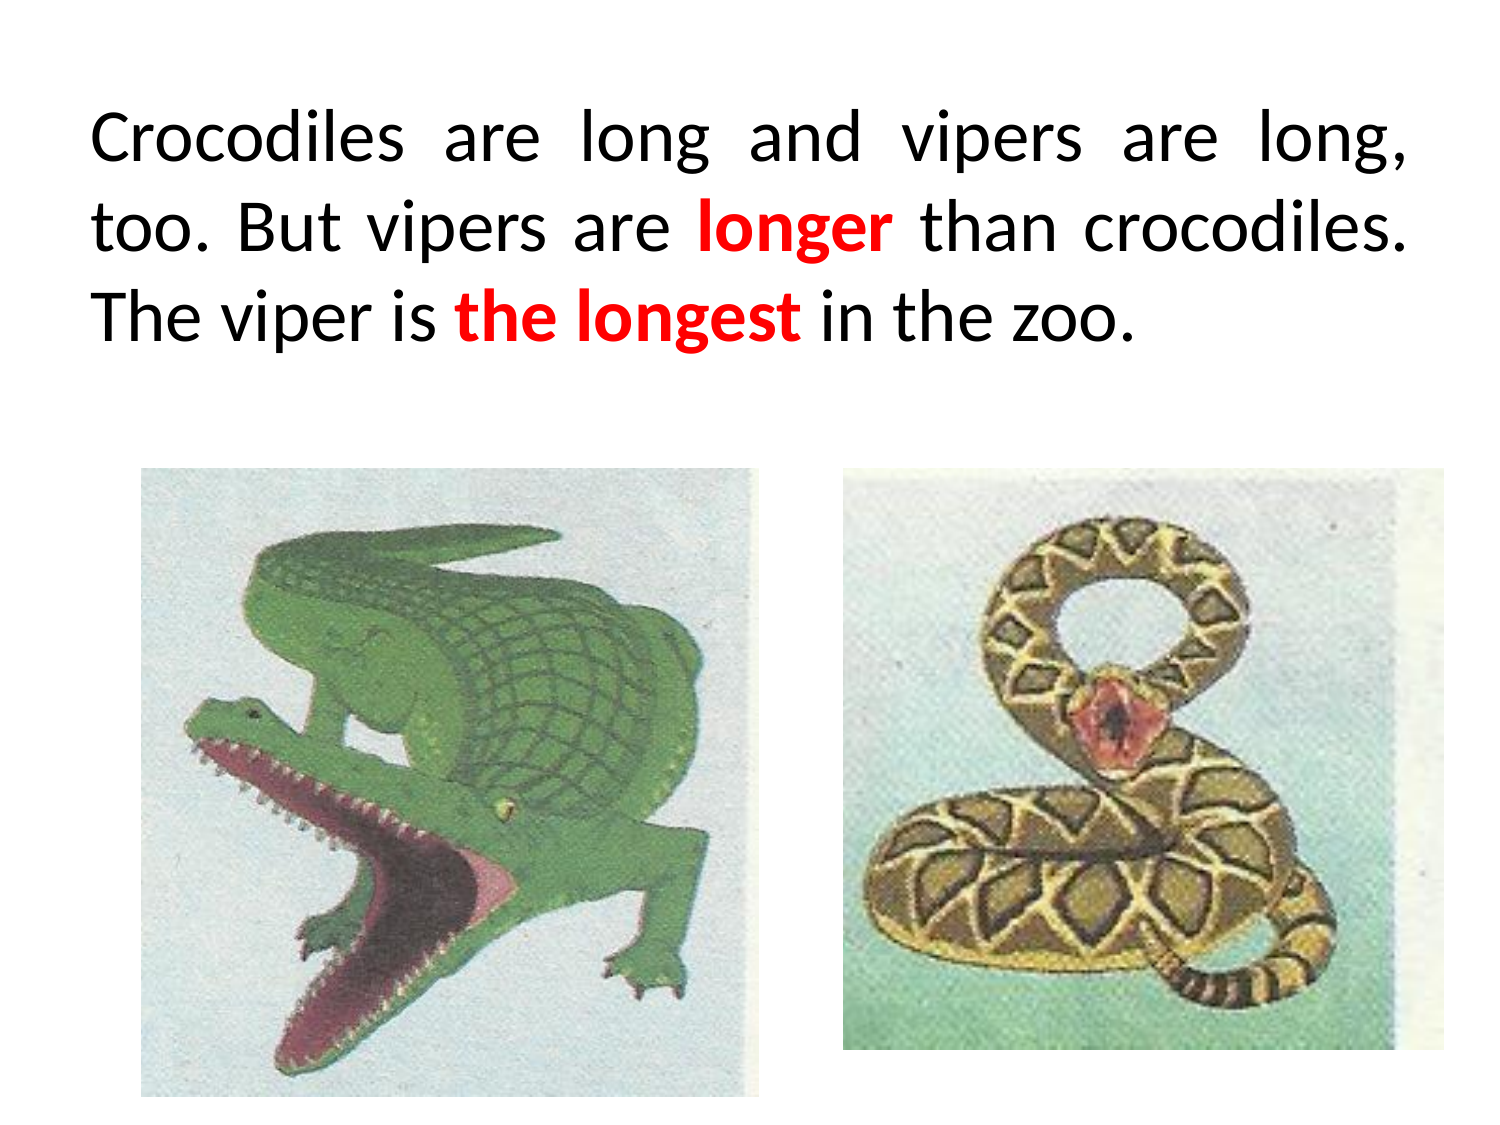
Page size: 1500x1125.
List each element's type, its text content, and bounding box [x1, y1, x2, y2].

title Crocodiles are long and vipers are long, too. But vipers are longer than crocodiles. The viper is the longest in the zoo. [75, 45, 1425, 399]
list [141, 468, 760, 1098]
picture [843, 468, 1444, 1051]
